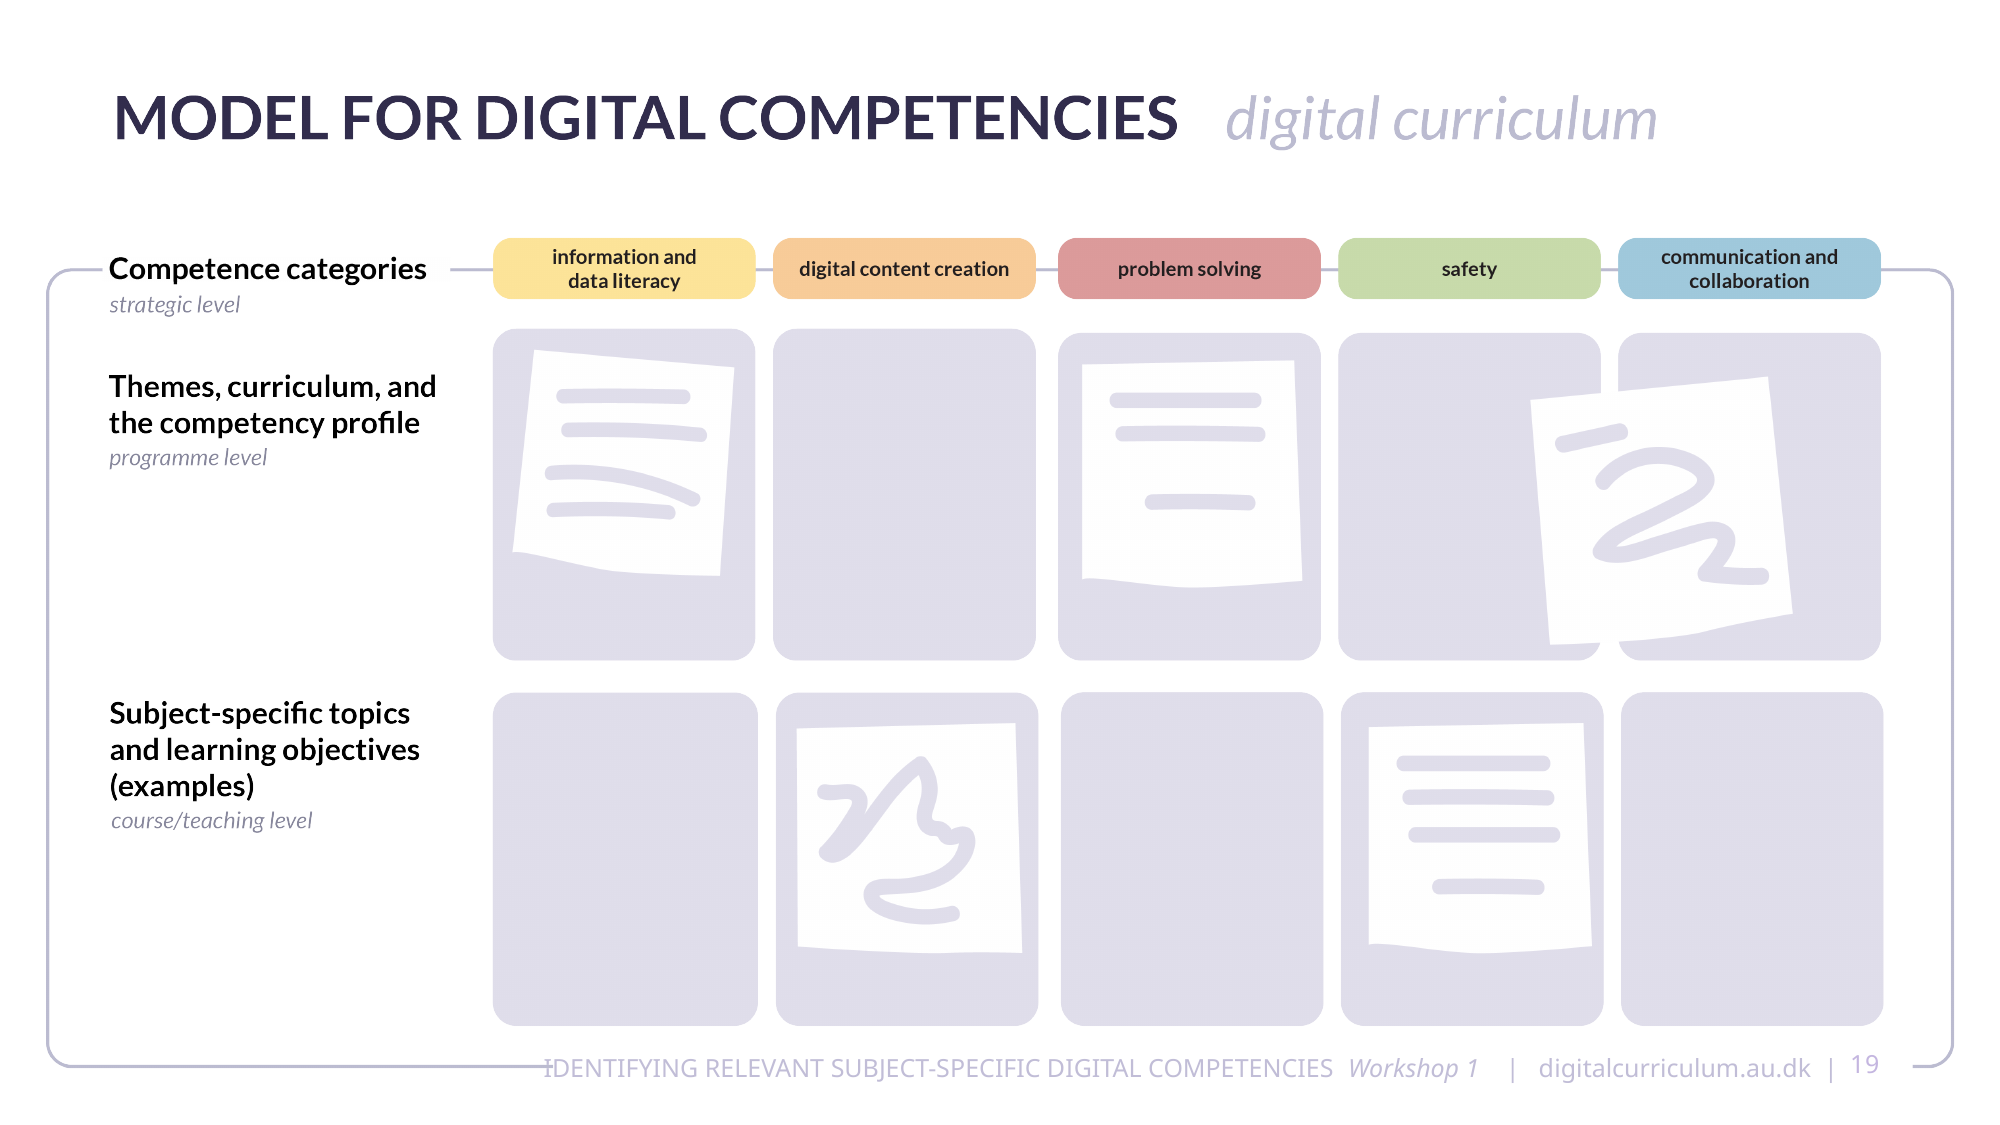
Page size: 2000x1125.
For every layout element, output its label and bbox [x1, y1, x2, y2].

list [0, 0, 2000, 1115]
